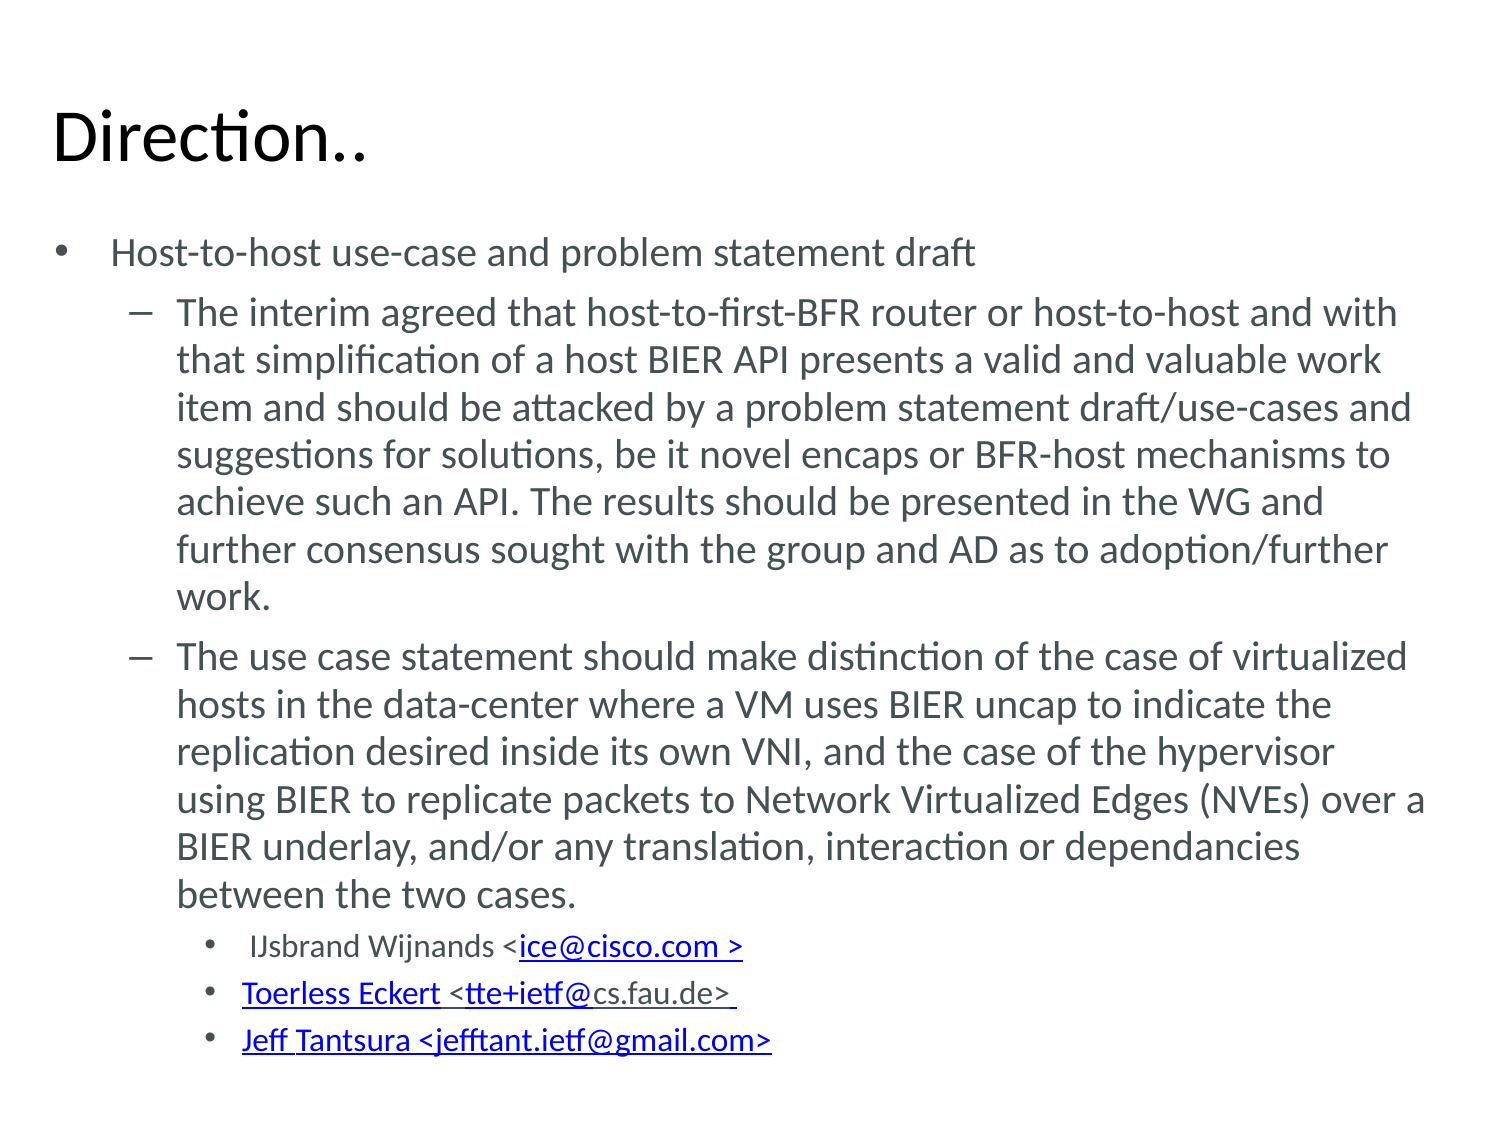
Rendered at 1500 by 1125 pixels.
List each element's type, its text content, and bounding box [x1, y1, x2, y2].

title Direction.. [37, 70, 1447, 209]
list Host-to-host use-case and problem statement draft The interim agreed that host-to-first-BFR router or host-to-host and with that simplification of a host BIER API presents a valid and valuable work item and should be attacked by a problem statement draft/use-cases and suggestions for solutions, be it novel encaps or BFR-host mechanisms to achieve such an API. The results should be presented in the WG and further consensus sought with the group and AD as to adoption/further work. The use case statement should make distinction of the case of virtualized hosts in the data-center where a VM uses BIER uncap to indicate the replication desired inside its own VNI, and the case of the hypervisor using BIER to replicate packets to Network Virtualized Edges (NVEs) over a BIER underlay, and/or any translation, interaction or dependancies between the two cases. IJsbrand Wijnands <ice@cisco.com > Toerless Eckert <tte+ietf@cs.fau.de> Jeff Tantsura <jefftant.ietf@gmail.com> [39, 220, 1447, 1035]
